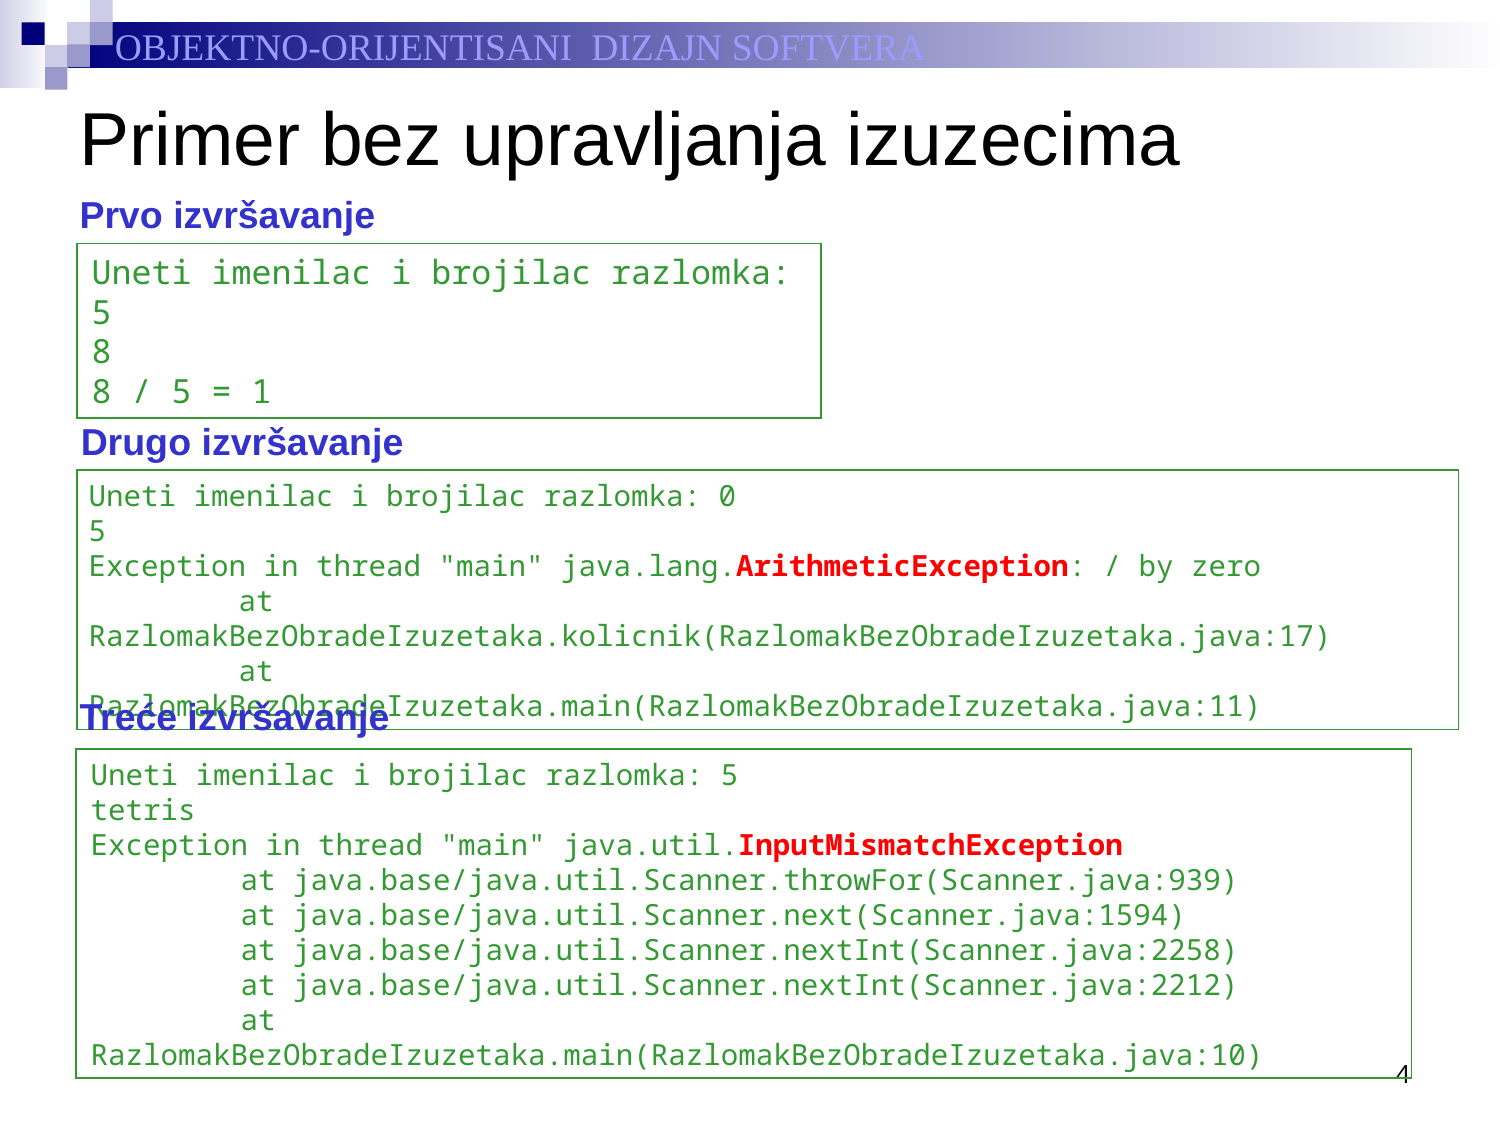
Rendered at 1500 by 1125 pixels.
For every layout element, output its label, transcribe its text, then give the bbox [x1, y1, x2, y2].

text_box Uneti imenilac i brojilac razlomka: 5 8 8 / 5 = 1 [76, 243, 821, 418]
slide_number 4 [1074, 1024, 1426, 1101]
text_box Uneti imenilac i brojilac razlomka: 5 tetris Exception in thread "main" java.util.InputMismatchException at java.base/java.util.Scanner.throwFor(Scanner.java:939) at java.base/java.util.Scanner.next(Scanner.java:1594) at java.base/java.util.Scanner.nextInt(Scanner.java:2258) at java.base/java.util.Scanner.nextInt(Scanner.java:2212) at RazlomakBezObradeIzuzetaka.main(RazlomakBezObradeIzuzetaka.java:10) [75, 748, 1412, 1079]
text_box Drugo izvršavanje [66, 411, 449, 471]
title Primer bez upravljanja izuzecima [64, 86, 1211, 185]
text_box Uneti imenilac i brojilac razlomka: 0 5 Exception in thread "main" java.lang.ArithmeticException: / by zero at RazlomakBezObradeIzuzetaka.kolicnik(RazlomakBezObradeIzuzetaka.java:17) at RazlomakBezObradeIzuzetaka.main(RazlomakBezObradeIzuzetaka.java:11) [76, 470, 1459, 730]
text_box Treće izvršavanje [64, 685, 408, 746]
text_box Prvo izvršavanje [64, 183, 408, 243]
